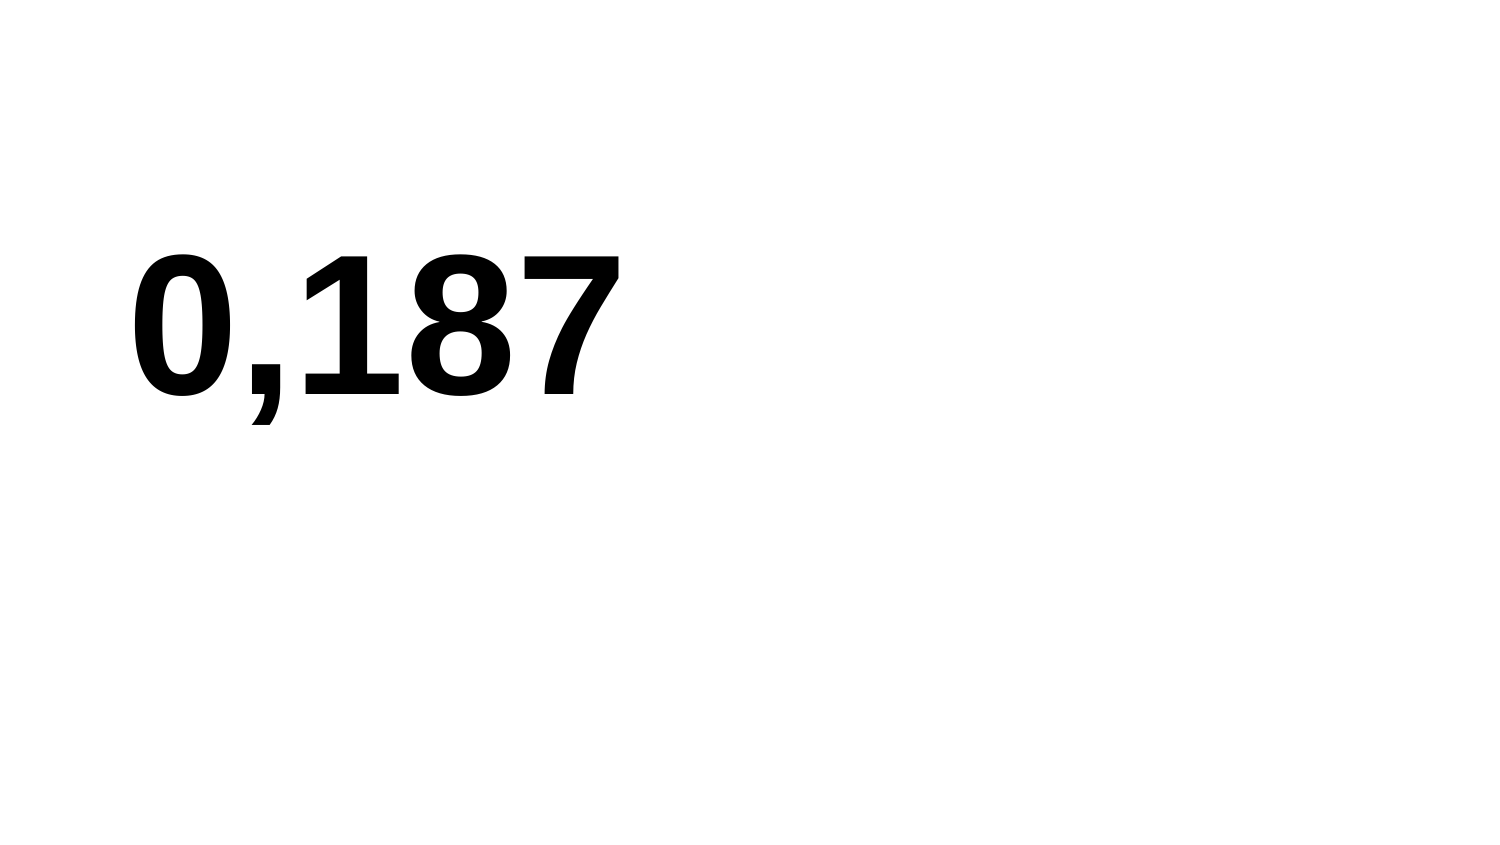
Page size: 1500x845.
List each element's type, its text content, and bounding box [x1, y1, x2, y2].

text_box 0,187 [112, 259, 1388, 450]
